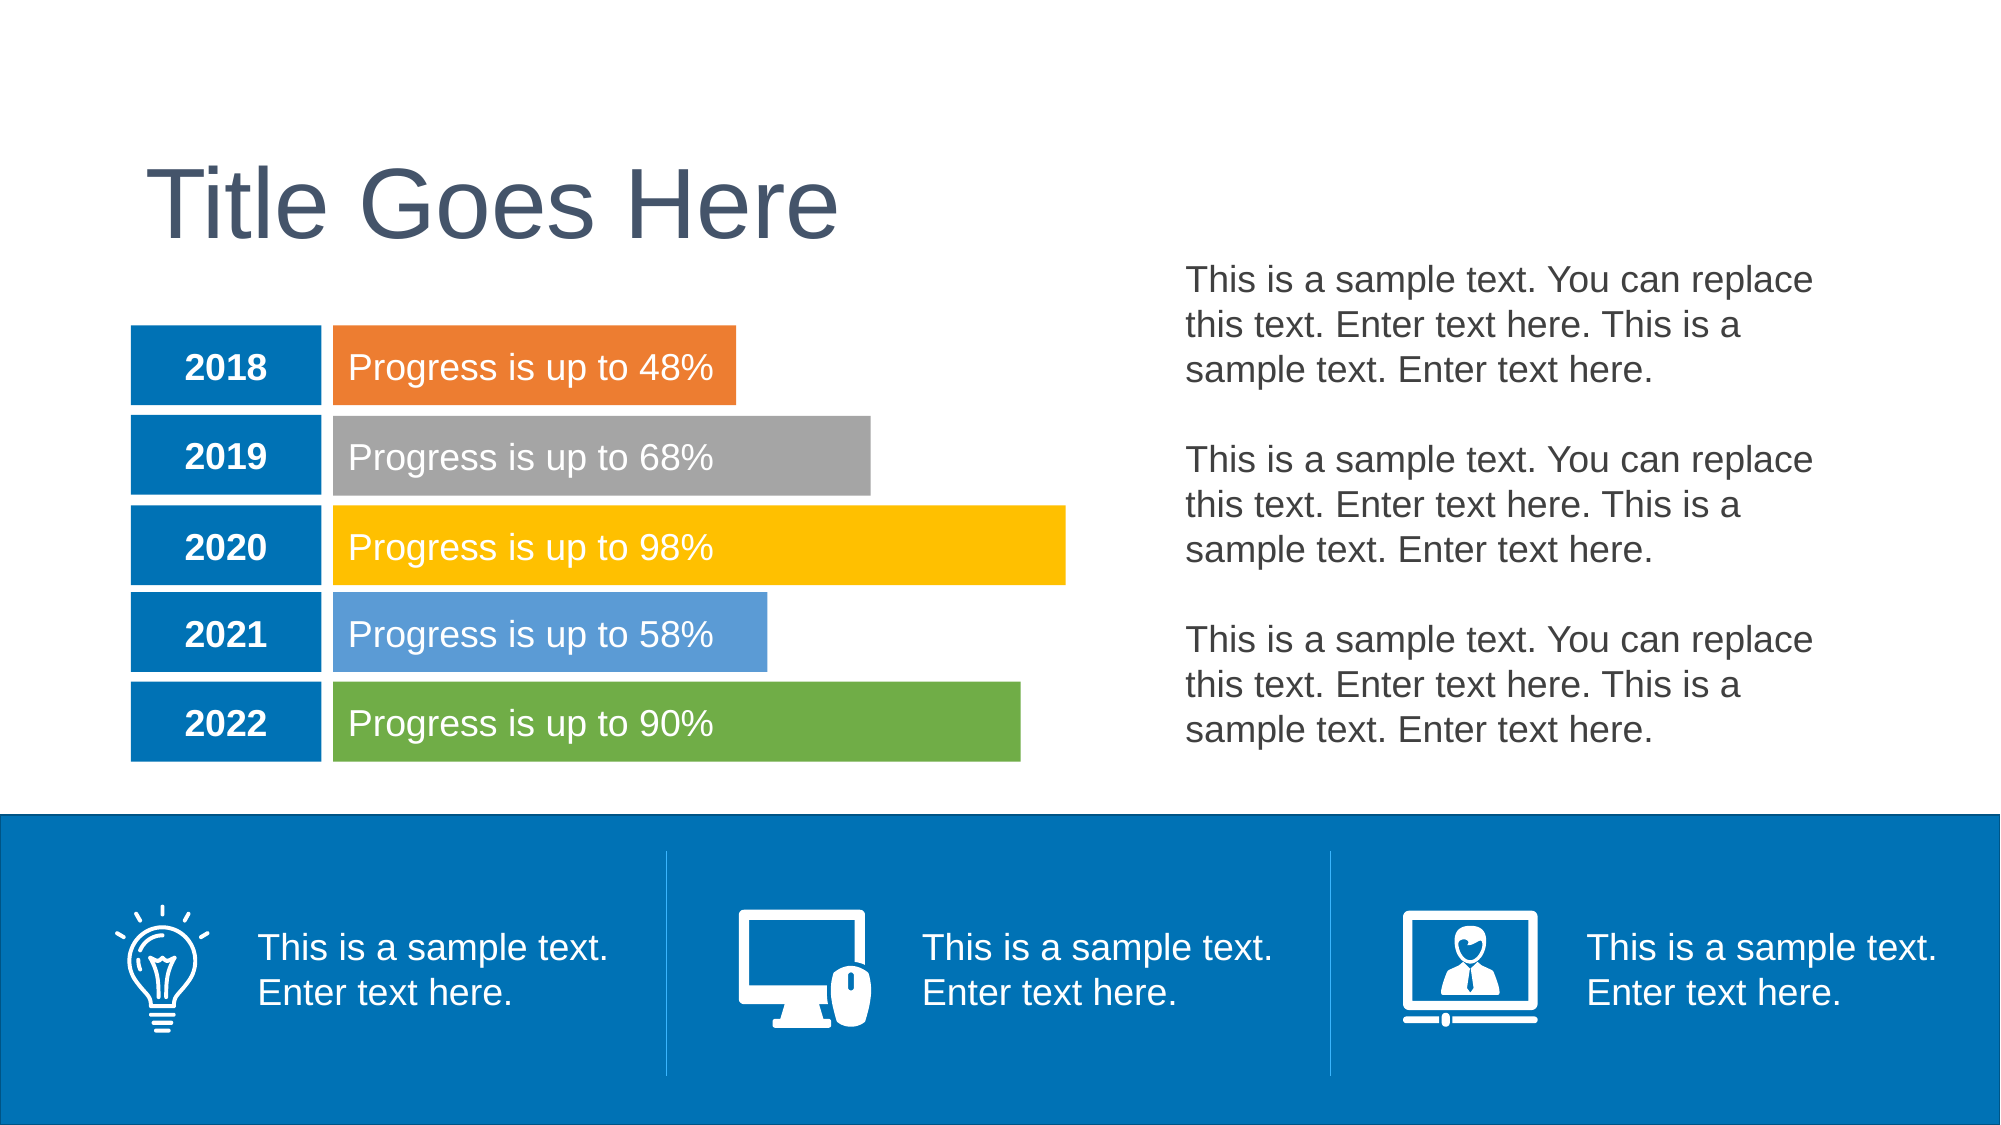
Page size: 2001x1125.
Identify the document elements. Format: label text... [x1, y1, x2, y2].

text_box 2019 [130, 414, 322, 496]
text_box This is a sample text. Enter text here. [1571, 915, 1967, 1021]
text_box This is a sample text. Enter text here. [907, 915, 1303, 1021]
text_box Progress is up to 98% [332, 504, 1067, 586]
text_box This is a sample text. Enter text here. [242, 915, 639, 1021]
text_box Progress is up to 48% [332, 324, 737, 406]
text_box Progress is up to 68% [332, 415, 872, 497]
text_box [738, 909, 872, 1028]
text_box This is a sample text. You can replace this text. Enter text here. This is a sample text. Enter text here. This is a sample text. You can replace this text. Enter text here. This is a sample text. Enter text here. This is a sample text. You can replace this text. Enter text here. This is a sample text. Enter text here. [1170, 247, 1881, 803]
text_box [0, 814, 2000, 1125]
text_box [1403, 910, 1538, 1027]
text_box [115, 904, 210, 1033]
text_box 2021 [130, 591, 322, 673]
text_box 2020 [130, 504, 322, 586]
text_box 2022 [130, 681, 322, 763]
text_box Title Goes Here [130, 131, 1207, 266]
text_box Progress is up to 90% [332, 681, 1022, 763]
text_box Progress is up to 58% [332, 591, 768, 673]
text_box 2018 [130, 324, 322, 406]
